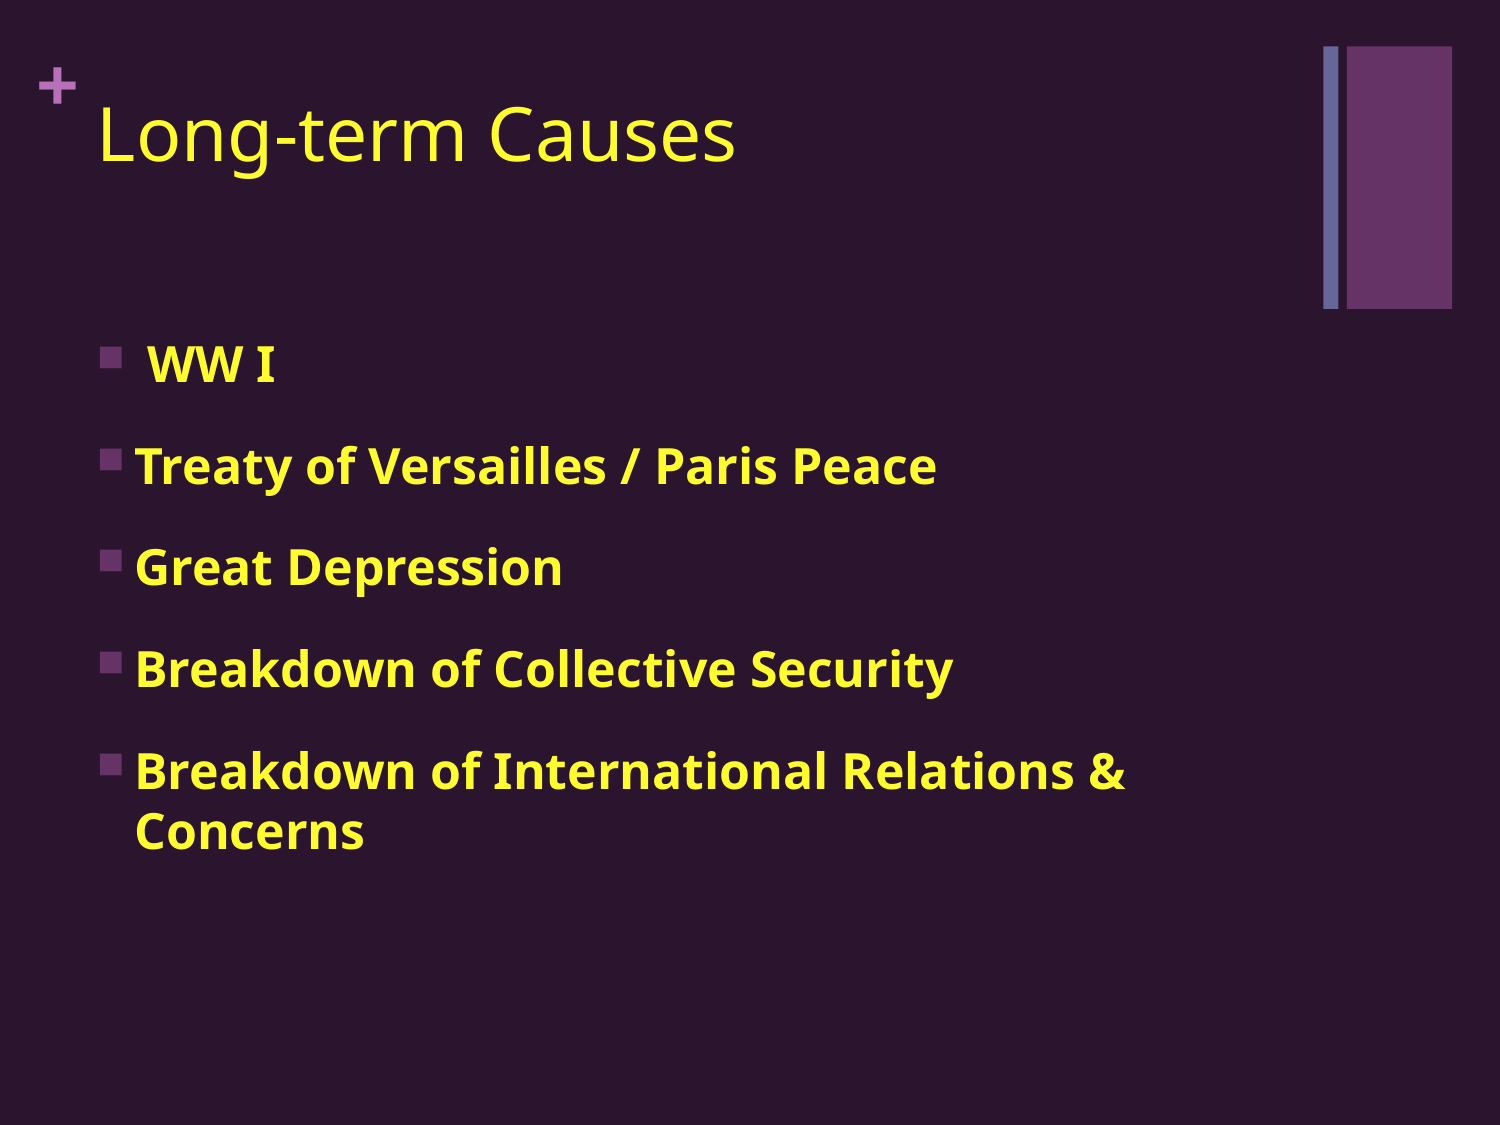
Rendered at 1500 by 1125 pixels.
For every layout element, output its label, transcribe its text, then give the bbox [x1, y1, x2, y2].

list WW I Treaty of Versailles / Paris Peace Great Depression Breakdown of Collective Security Breakdown of International Relations & Concerns [81, 324, 1322, 1005]
title Long-term Causes [81, 79, 1322, 263]
